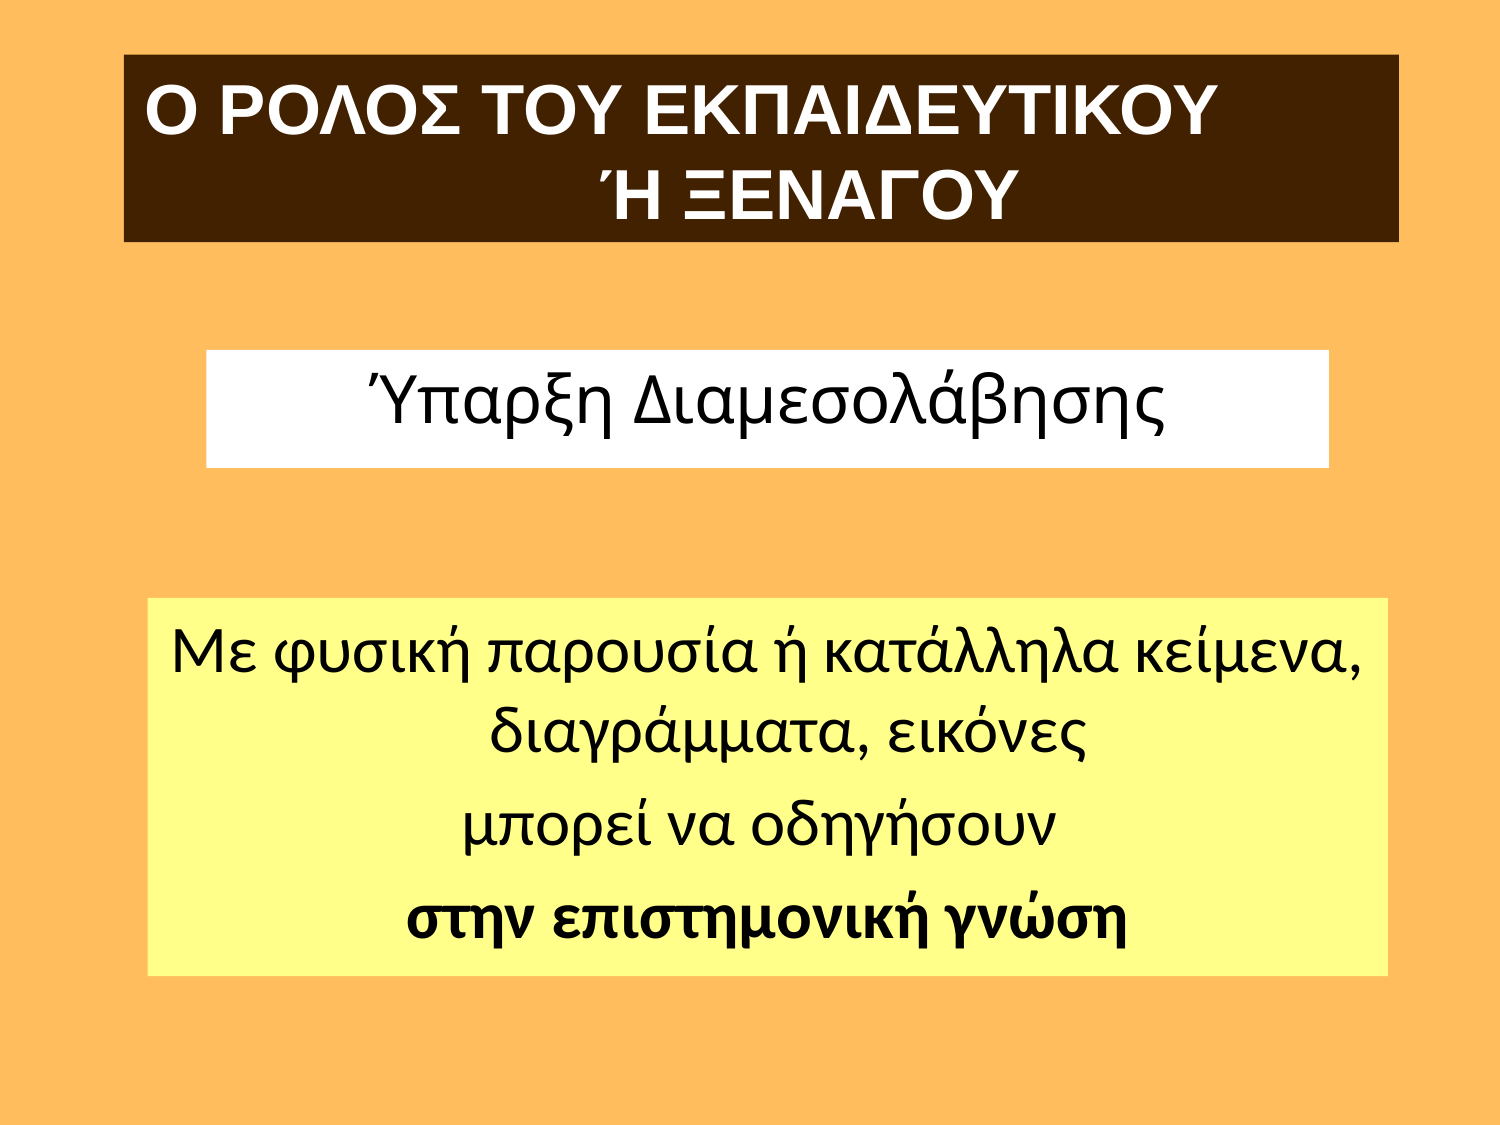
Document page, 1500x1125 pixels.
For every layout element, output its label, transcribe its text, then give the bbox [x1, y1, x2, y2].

title Ο ΡΟΛΟΣ ΤΟΥ ΕΚΠΑΙΔΕΥΤΙΚΟΥ Ή ΞΕΝΑΓΟΥ [123, 54, 1399, 243]
list Με φυσική παρουσία ή κατάλληλα κείμενα, διαγράμματα, εικόνες μπορεί να οδηγήσουν στην επιστημονική γνώση [147, 597, 1388, 977]
text_box Ύπαρξη Διαμεσολάβησης [206, 349, 1329, 468]
